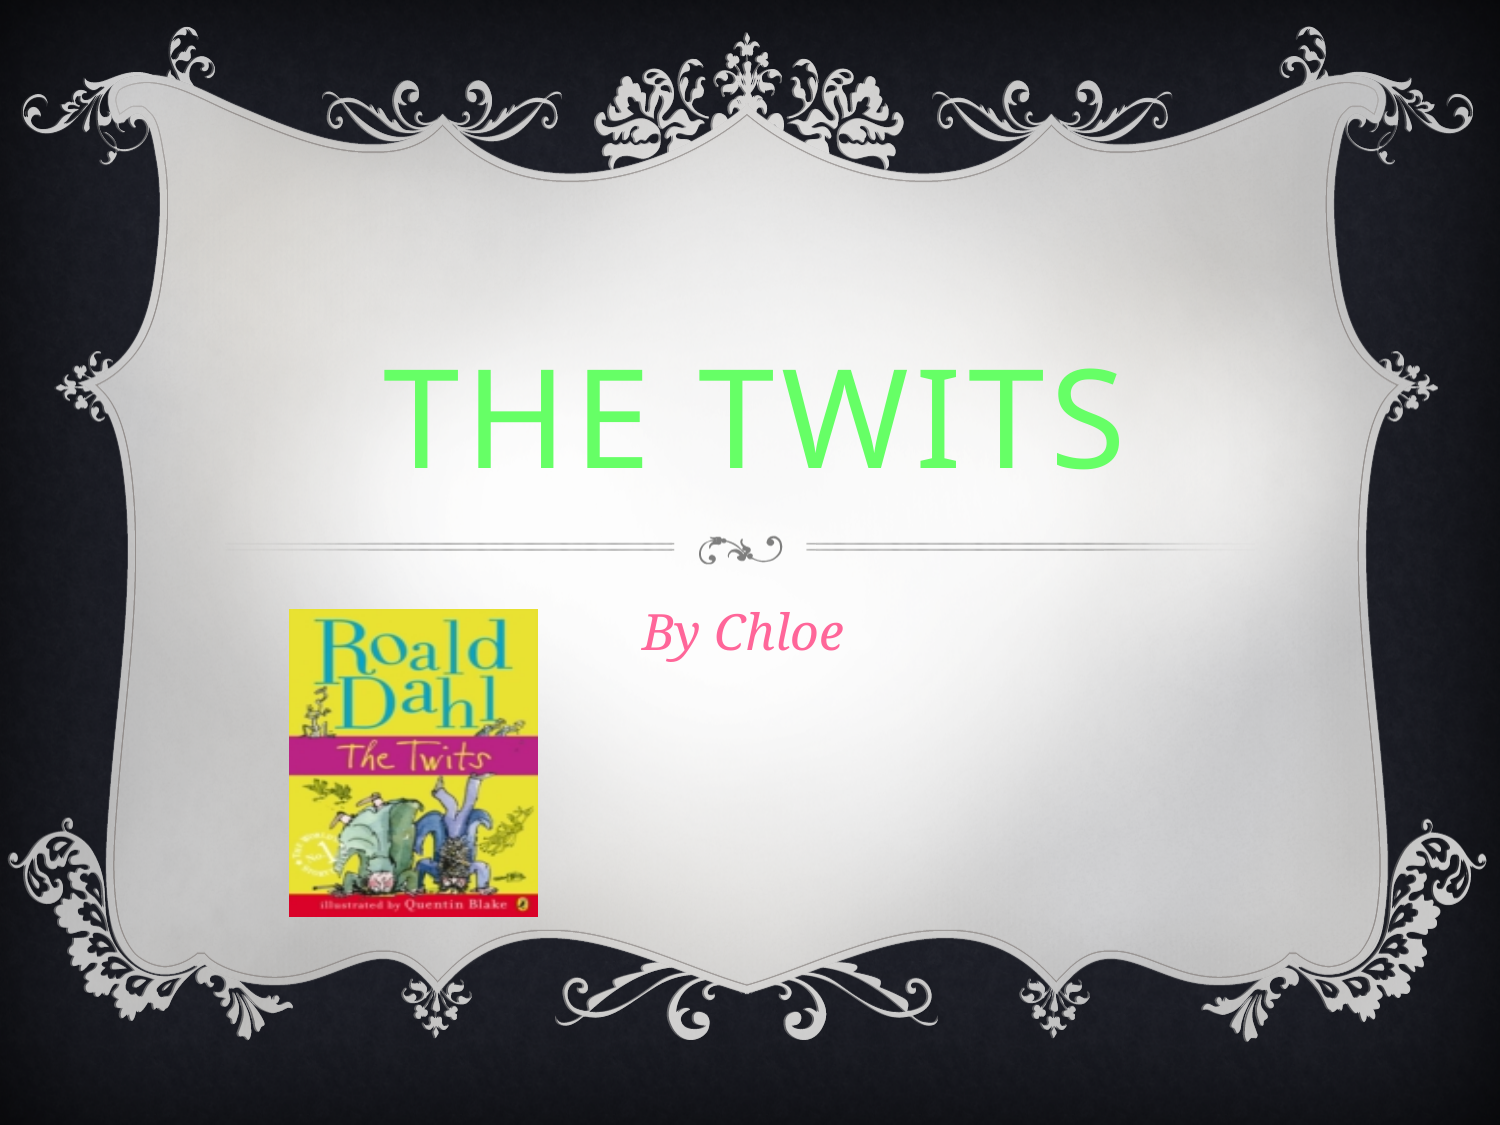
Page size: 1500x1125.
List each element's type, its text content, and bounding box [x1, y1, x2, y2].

picture [0, 0, 1500, 459]
title The Twits [230, 290, 1281, 504]
picture [0, 609, 1500, 1125]
subtitle By Chloe [225, 562, 1275, 688]
